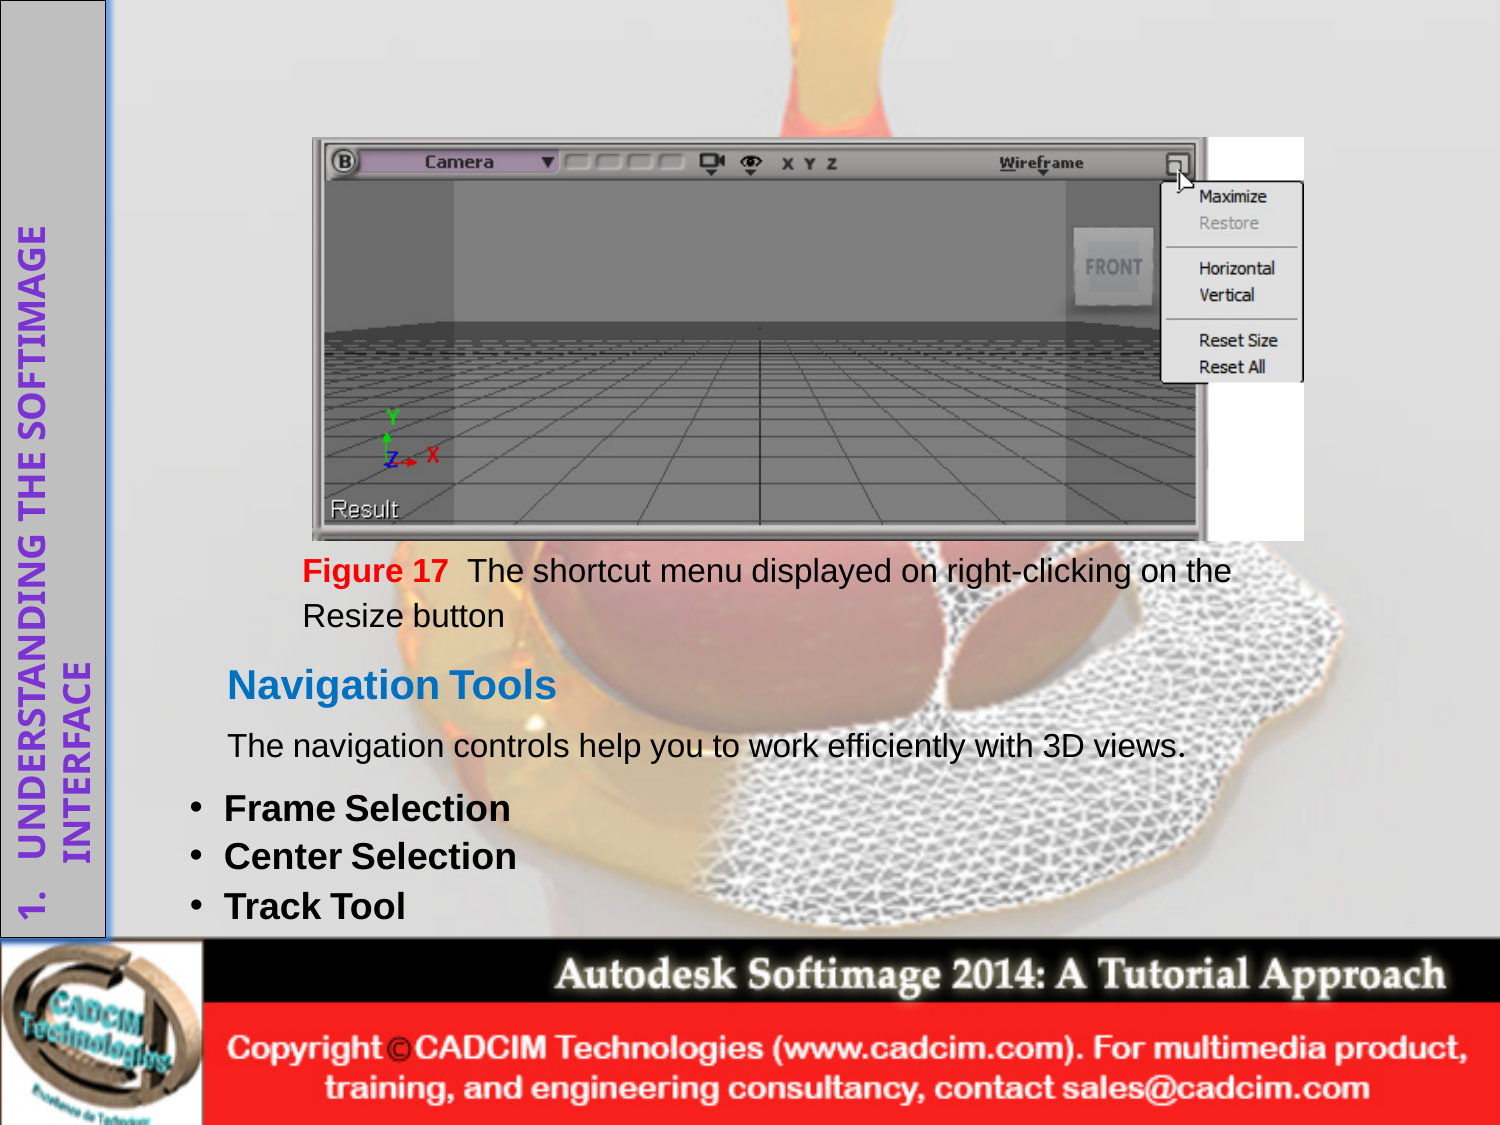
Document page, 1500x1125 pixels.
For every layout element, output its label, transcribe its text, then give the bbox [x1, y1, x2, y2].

text_box Figure 17 The shortcut menu displayed on right-clicking on the Resize button [287, 537, 1313, 643]
text_box The navigation controls help you to work efficiently with 3D views. [212, 712, 1500, 773]
picture [0, 0, 1500, 1125]
text_box Frame Selection [174, 776, 538, 824]
text_box Navigation Tools [212, 650, 588, 712]
text_box Center Selection [174, 824, 925, 885]
text_box Track Tool [174, 874, 425, 935]
